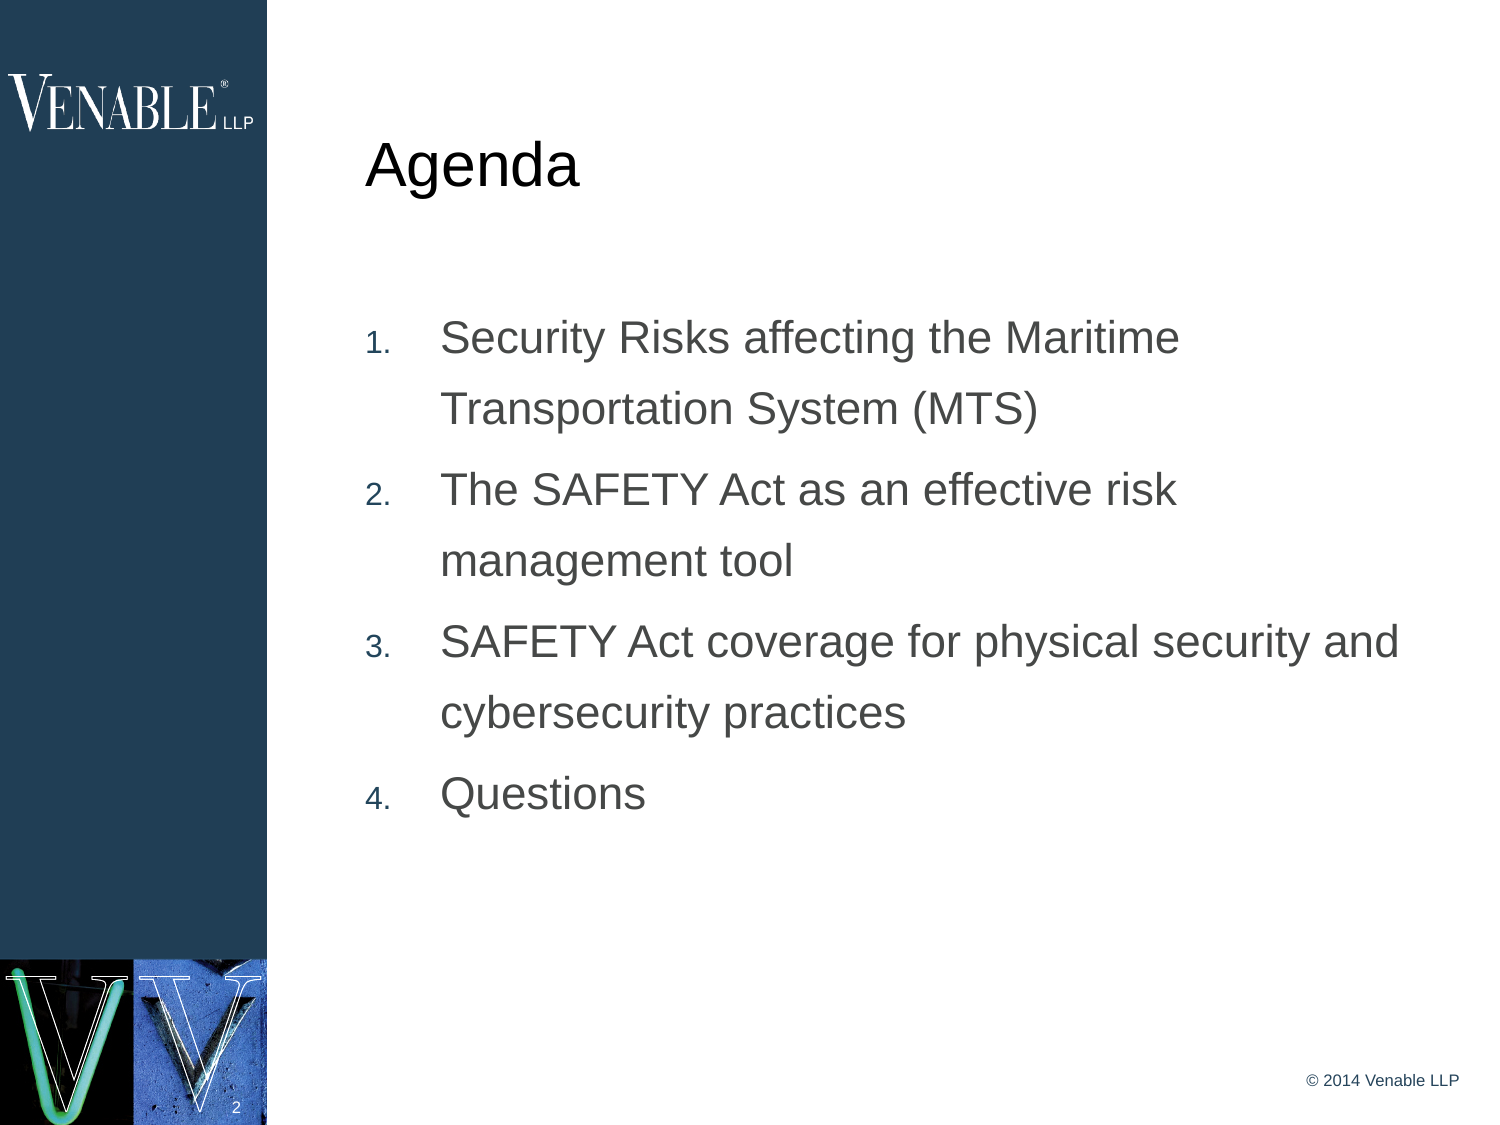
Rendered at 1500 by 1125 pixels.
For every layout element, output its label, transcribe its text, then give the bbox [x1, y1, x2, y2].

picture [8, 74, 253, 132]
picture [0, 959, 267, 1125]
list Security Risks affecting the Maritime Transportation System (MTS) The SAFETY Act as an effective risk management tool SAFETY Act coverage for physical security and cybersecurity practices Questions [350, 283, 1450, 963]
title Agenda [350, 137, 1450, 283]
footer © 2014 Venable LLP [999, 1062, 1475, 1100]
